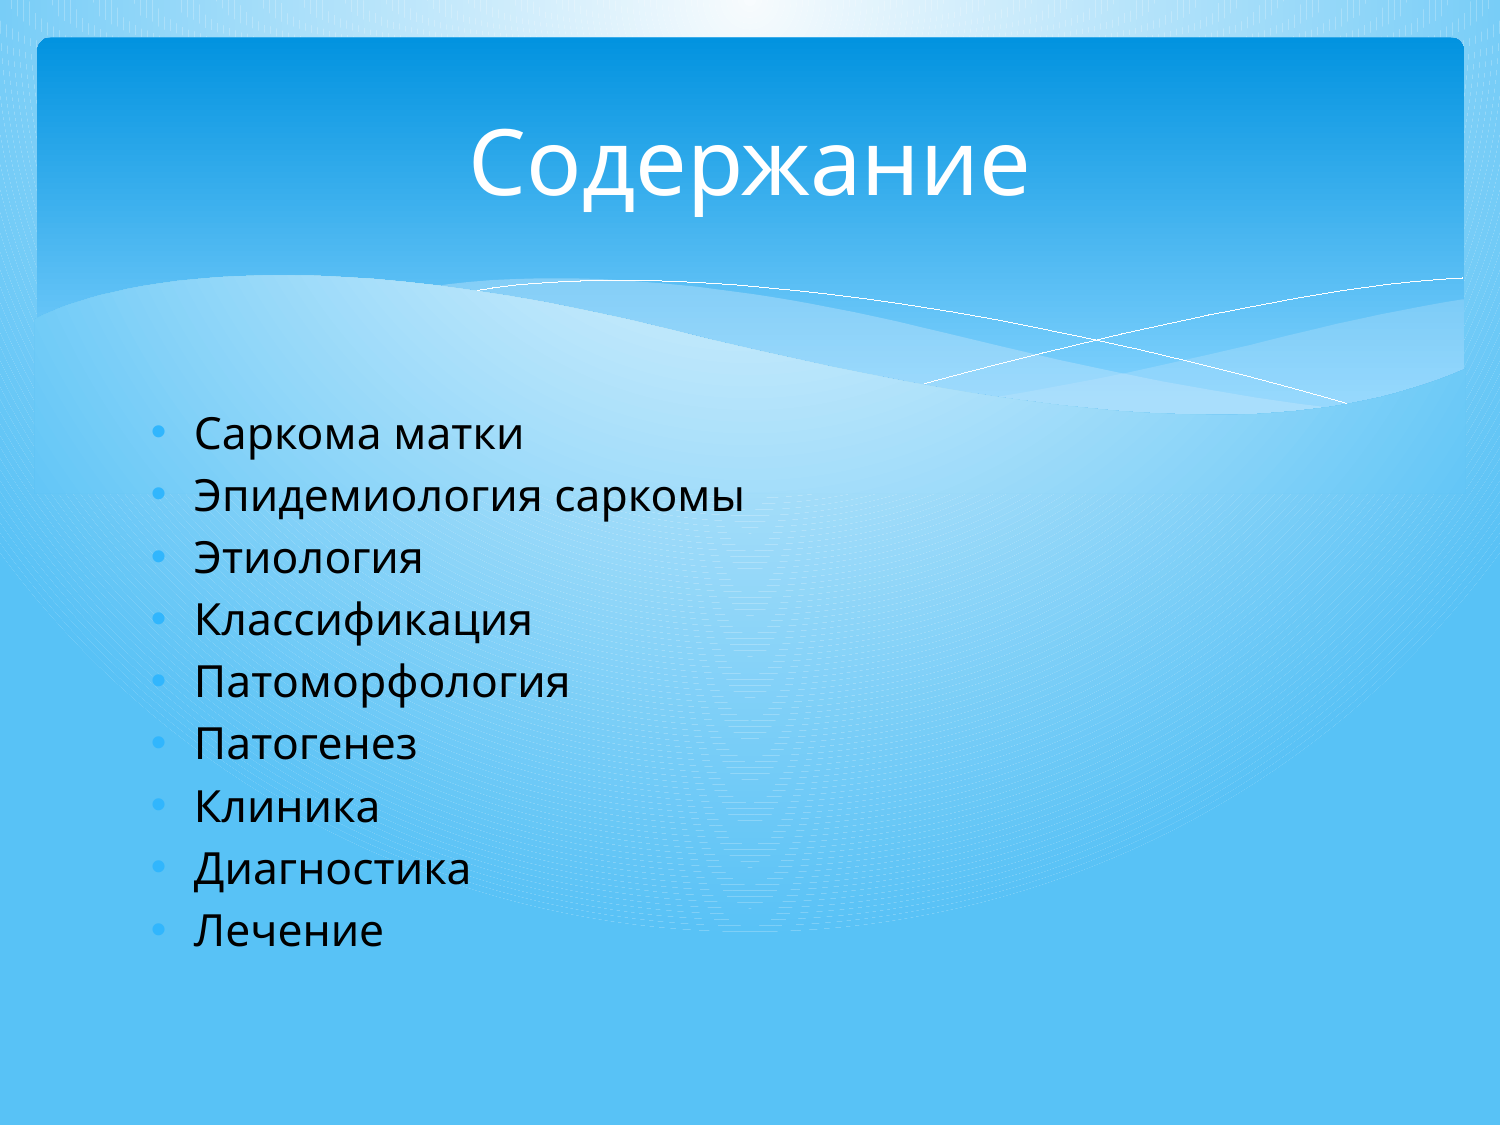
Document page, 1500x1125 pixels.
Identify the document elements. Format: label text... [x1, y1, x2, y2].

list Саркома матки Эпидемиология саркомы Этиология Классификация Патоморфология Патогенез Клиника Диагностика Лечение [135, 397, 1352, 964]
title Содержание [75, 55, 1425, 261]
